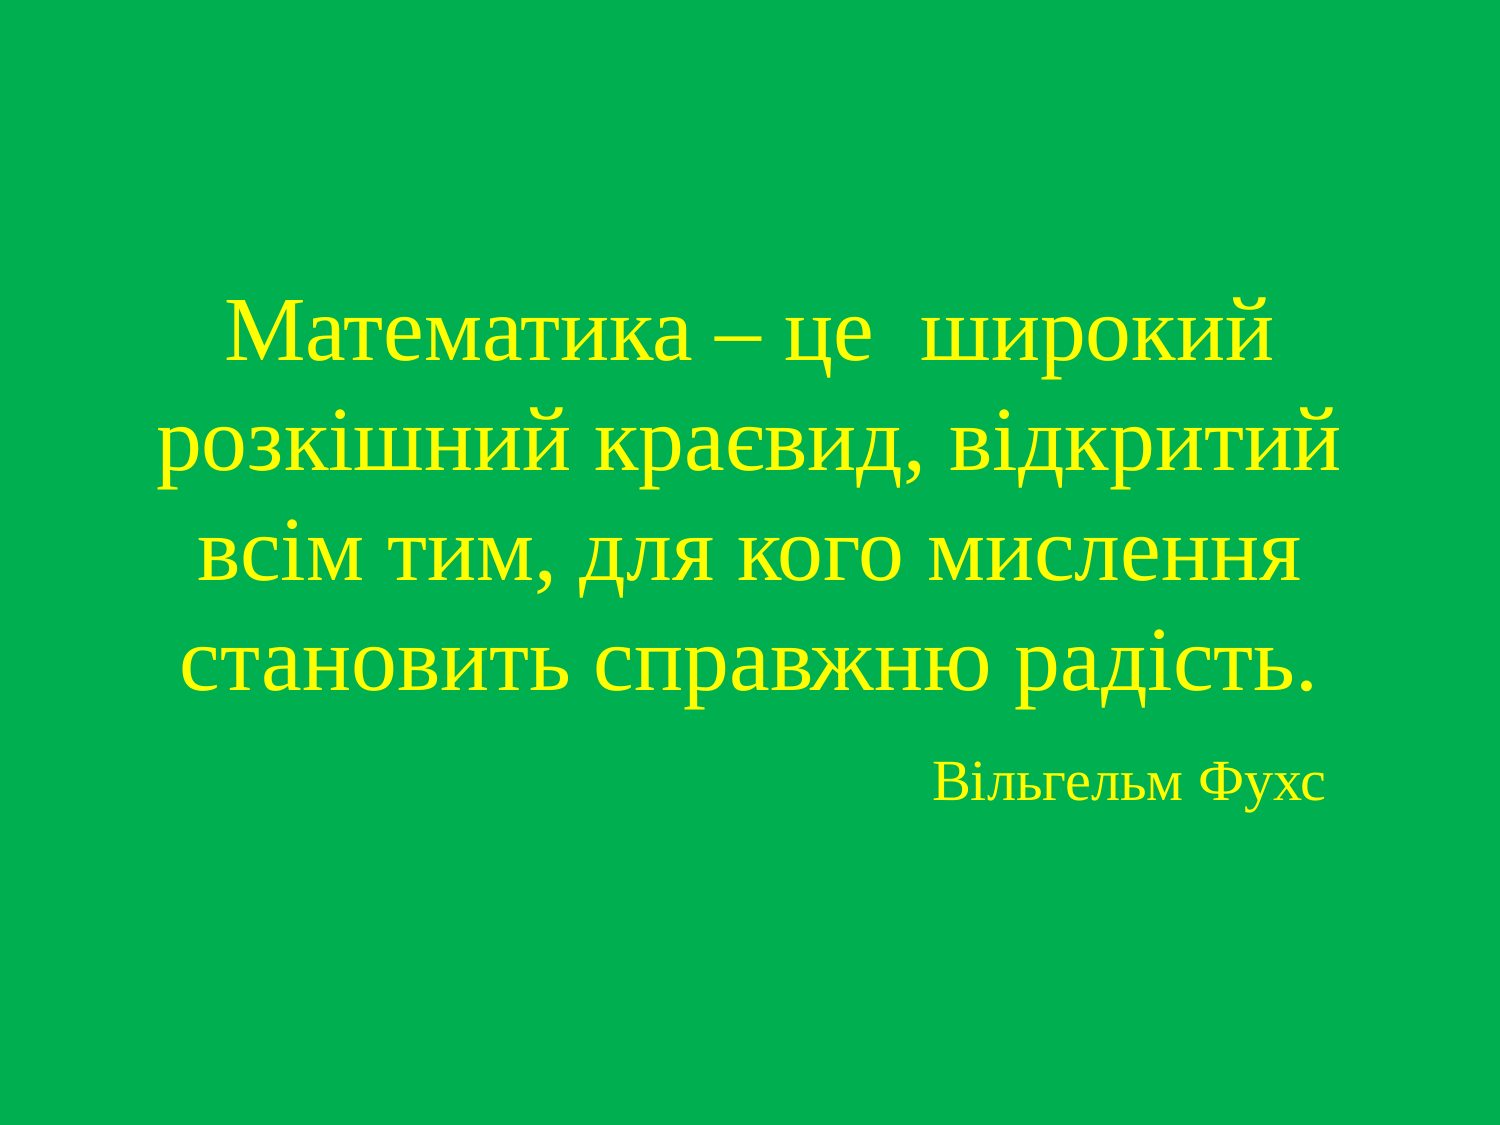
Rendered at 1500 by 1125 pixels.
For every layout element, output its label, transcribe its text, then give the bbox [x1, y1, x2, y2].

title Математика – це широкий розкішний краєвид, відкритий всім тим, для кого мислення становить справжню радість. Вільгельм Фухс [75, 43, 1425, 1043]
